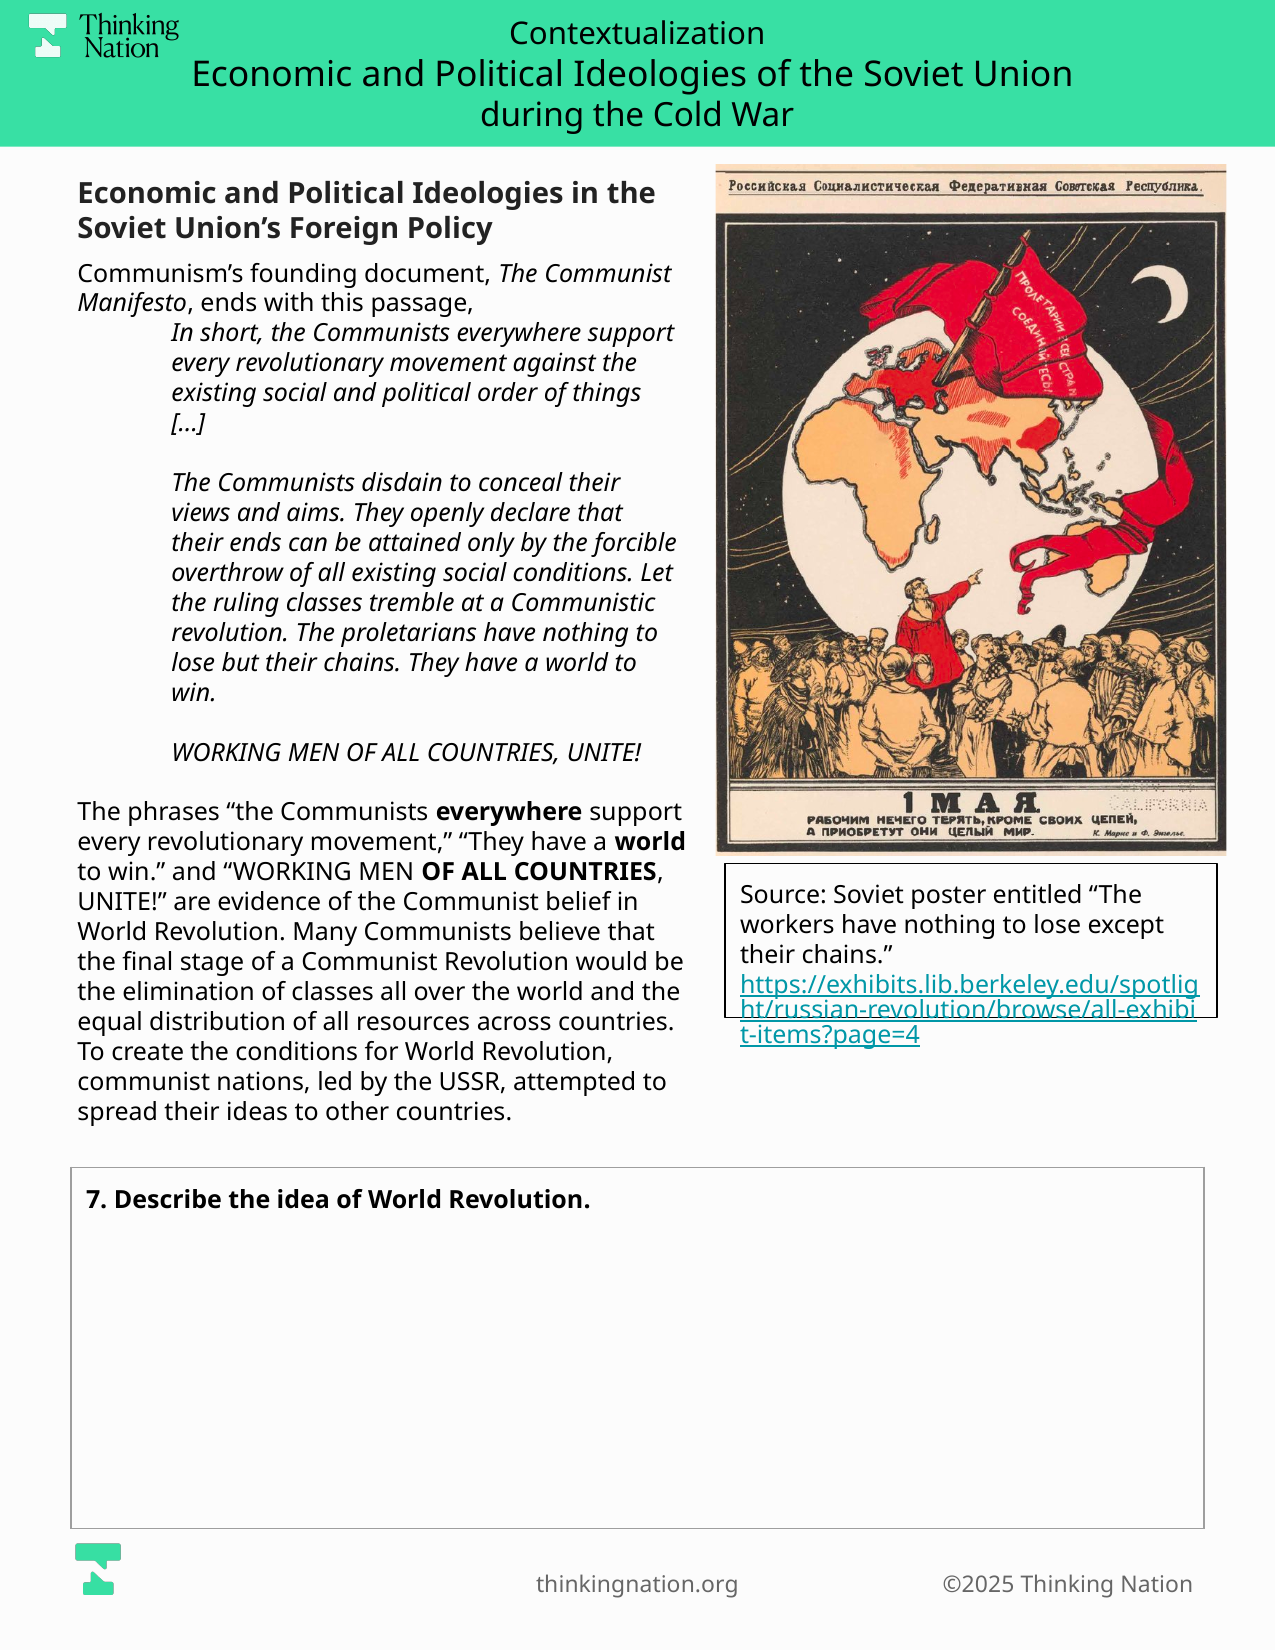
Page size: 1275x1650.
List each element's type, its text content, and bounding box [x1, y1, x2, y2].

text_box Economic and Political Ideologies in the Soviet Union’s Foreign Policy Communism’s founding document, The Communist Manifesto, ends with this passage, In short, the Communists everywhere support every revolutionary movement against the existing social and political order of things [...] The Communists disdain to conceal their views and aims. They openly declare that their ends can be attained only by the forcible overthrow of all existing social conditions. Let the ruling classes tremble at a Communistic revolution. The proletarians have nothing to lose but their chains. They have a world to win. WORKING MEN OF ALL COUNTRIES, UNITE! The phrases “the Communists everywhere support every revolutionary movement,” “They have a world to win.” and “WORKING MEN OF ALL COUNTRIES, UNITE!” are evidence of the Communist belief in World Revolution. Many Communists believe that the final stage of a Communist Revolution would be the elimination of classes all over the world and the equal distribution of all resources across countries. To create the conditions for World Revolution, communist nations, led by the USSR, attempted to spread their ideas to other countries. [62, 159, 716, 1143]
table_header 7. Describe the idea of World Revolution. [72, 1168, 1203, 1528]
text_box ©2025 Thinking Nation [907, 1553, 1210, 1605]
text_box Source: Soviet poster entitled “The workers have nothing to lose except their chains.” https://exhibits.lib.berkeley.edu/spotlight/russian-revolution/browse/all-exhibit-items?page=4 [724, 865, 1218, 1018]
text_box thinkingnation.org [486, 1553, 789, 1605]
picture [12, 0, 184, 71]
picture [715, 164, 1227, 856]
picture [62, 1533, 134, 1605]
text_box Contextualization Economic and Political Ideologies of the Soviet Union during the Cold War [0, 0, 1275, 147]
